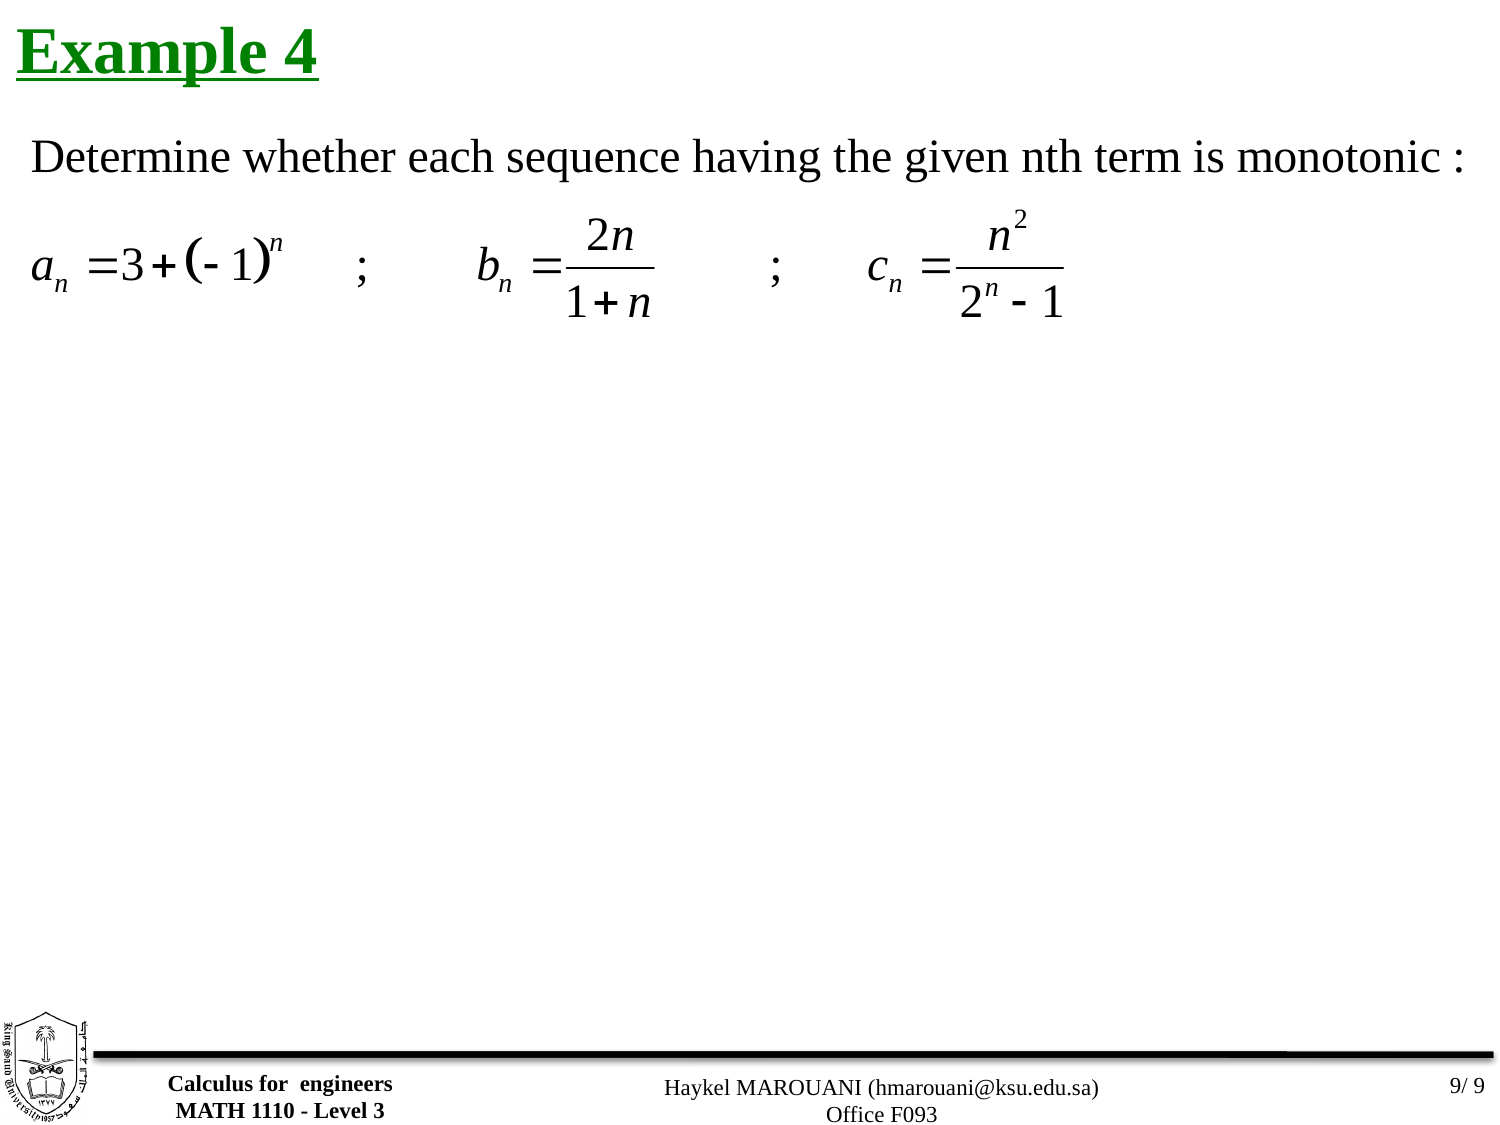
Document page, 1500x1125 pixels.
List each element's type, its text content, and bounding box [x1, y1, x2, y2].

footer Haykel MAROUANI (hmarouani@ksu.edu.sa) Office F093 [644, 1065, 1120, 1125]
picture [0, 1010, 91, 1125]
slide_number Calculus for engineers MATH 1110 - Level 3 [105, 1060, 456, 1121]
text_box Example 4 [1, 0, 334, 95]
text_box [23, 128, 1471, 329]
slide_number 9/ 9 [1359, 1062, 1500, 1123]
